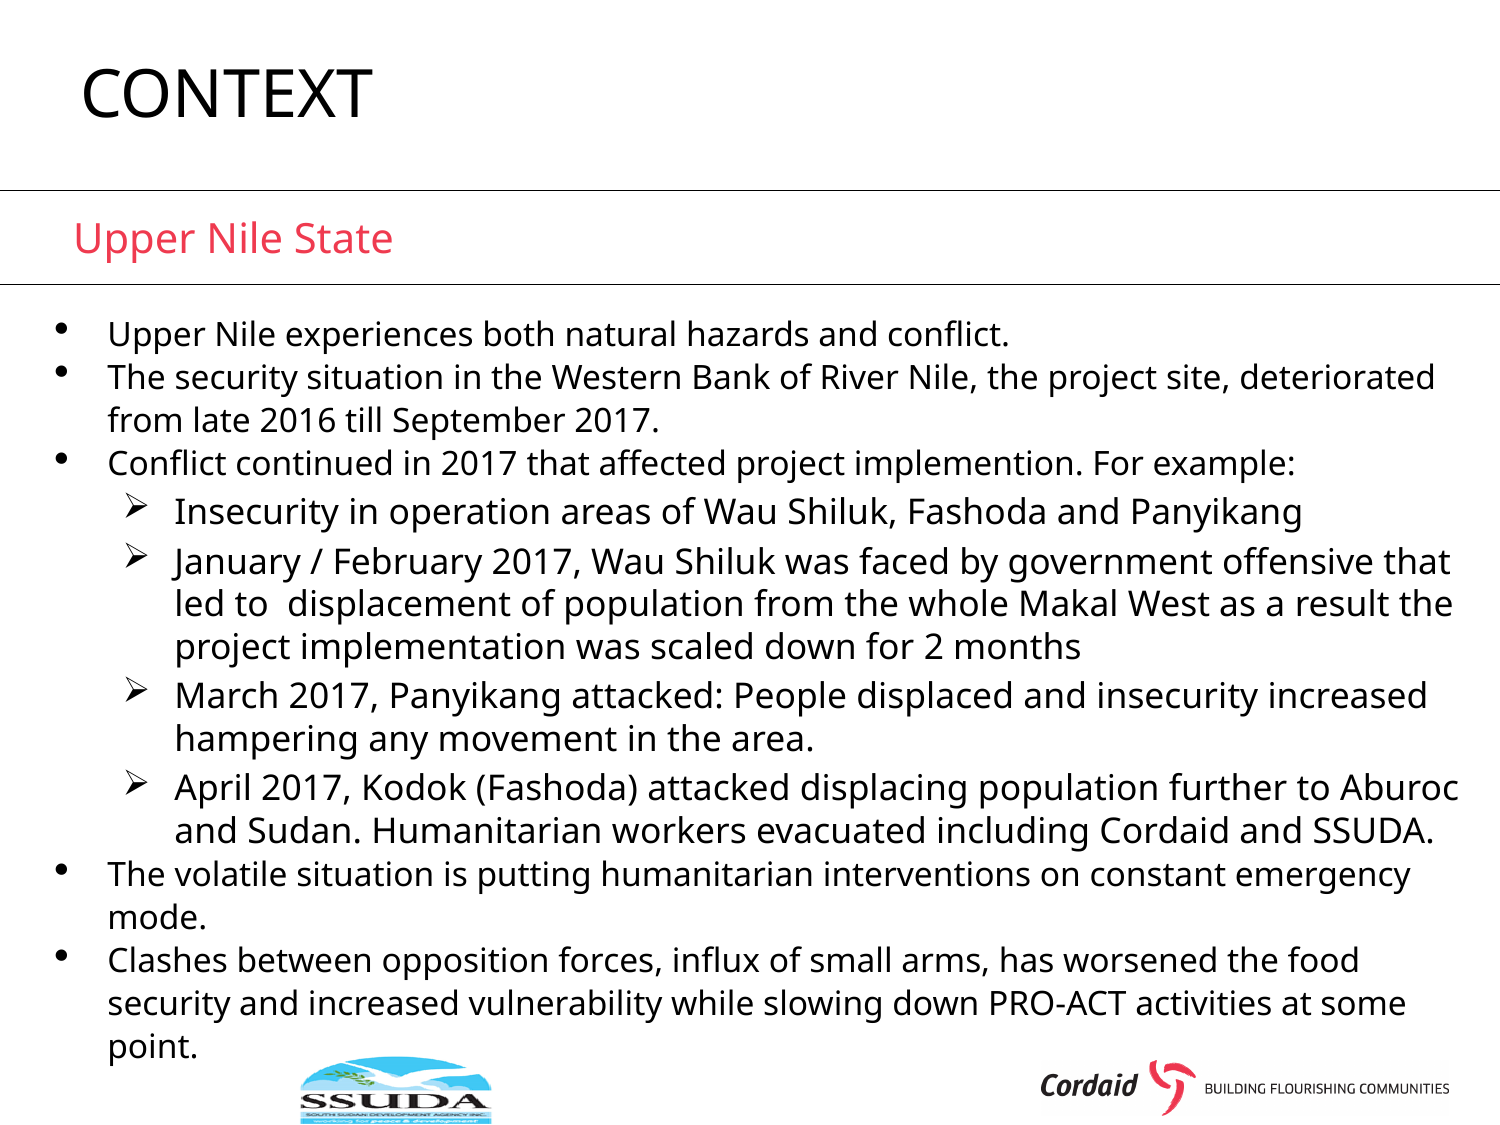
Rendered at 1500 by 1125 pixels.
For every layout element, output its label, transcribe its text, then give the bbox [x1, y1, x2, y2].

list Upper Nile State [58, 204, 1417, 302]
picture [288, 1052, 504, 1125]
text_box Upper Nile experiences both natural hazards and conflict. The security situation in the Western Bank of River Nile, the project site, deteriorated from late 2016 till September 2017. Conflict continued in 2017 that affected project implemention. For example: Insecurity in operation areas of Wau Shiluk, Fashoda and Panyikang January / February 2017, Wau Shiluk was faced by government offensive that led to displacement of population from the whole Makal West as a result the project implementation was scaled down for 2 months March 2017, Panyikang attacked: People displaced and insecurity increased hampering any movement in the area. April 2017, Kodok (Fashoda) attacked displacing population further to Aburoc and Sudan. Humanitarian workers evacuated including Cordaid and SSUDA. The volatile situation is putting humanitarian interventions on constant emergency mode. Clashes between opposition forces, influx of small arms, has worsened the food security and increased vulnerability while slowing down PRO-ACT activities at some point. [40, 302, 1483, 1108]
title context [64, 42, 1424, 145]
picture [1041, 1108, 1449, 1116]
